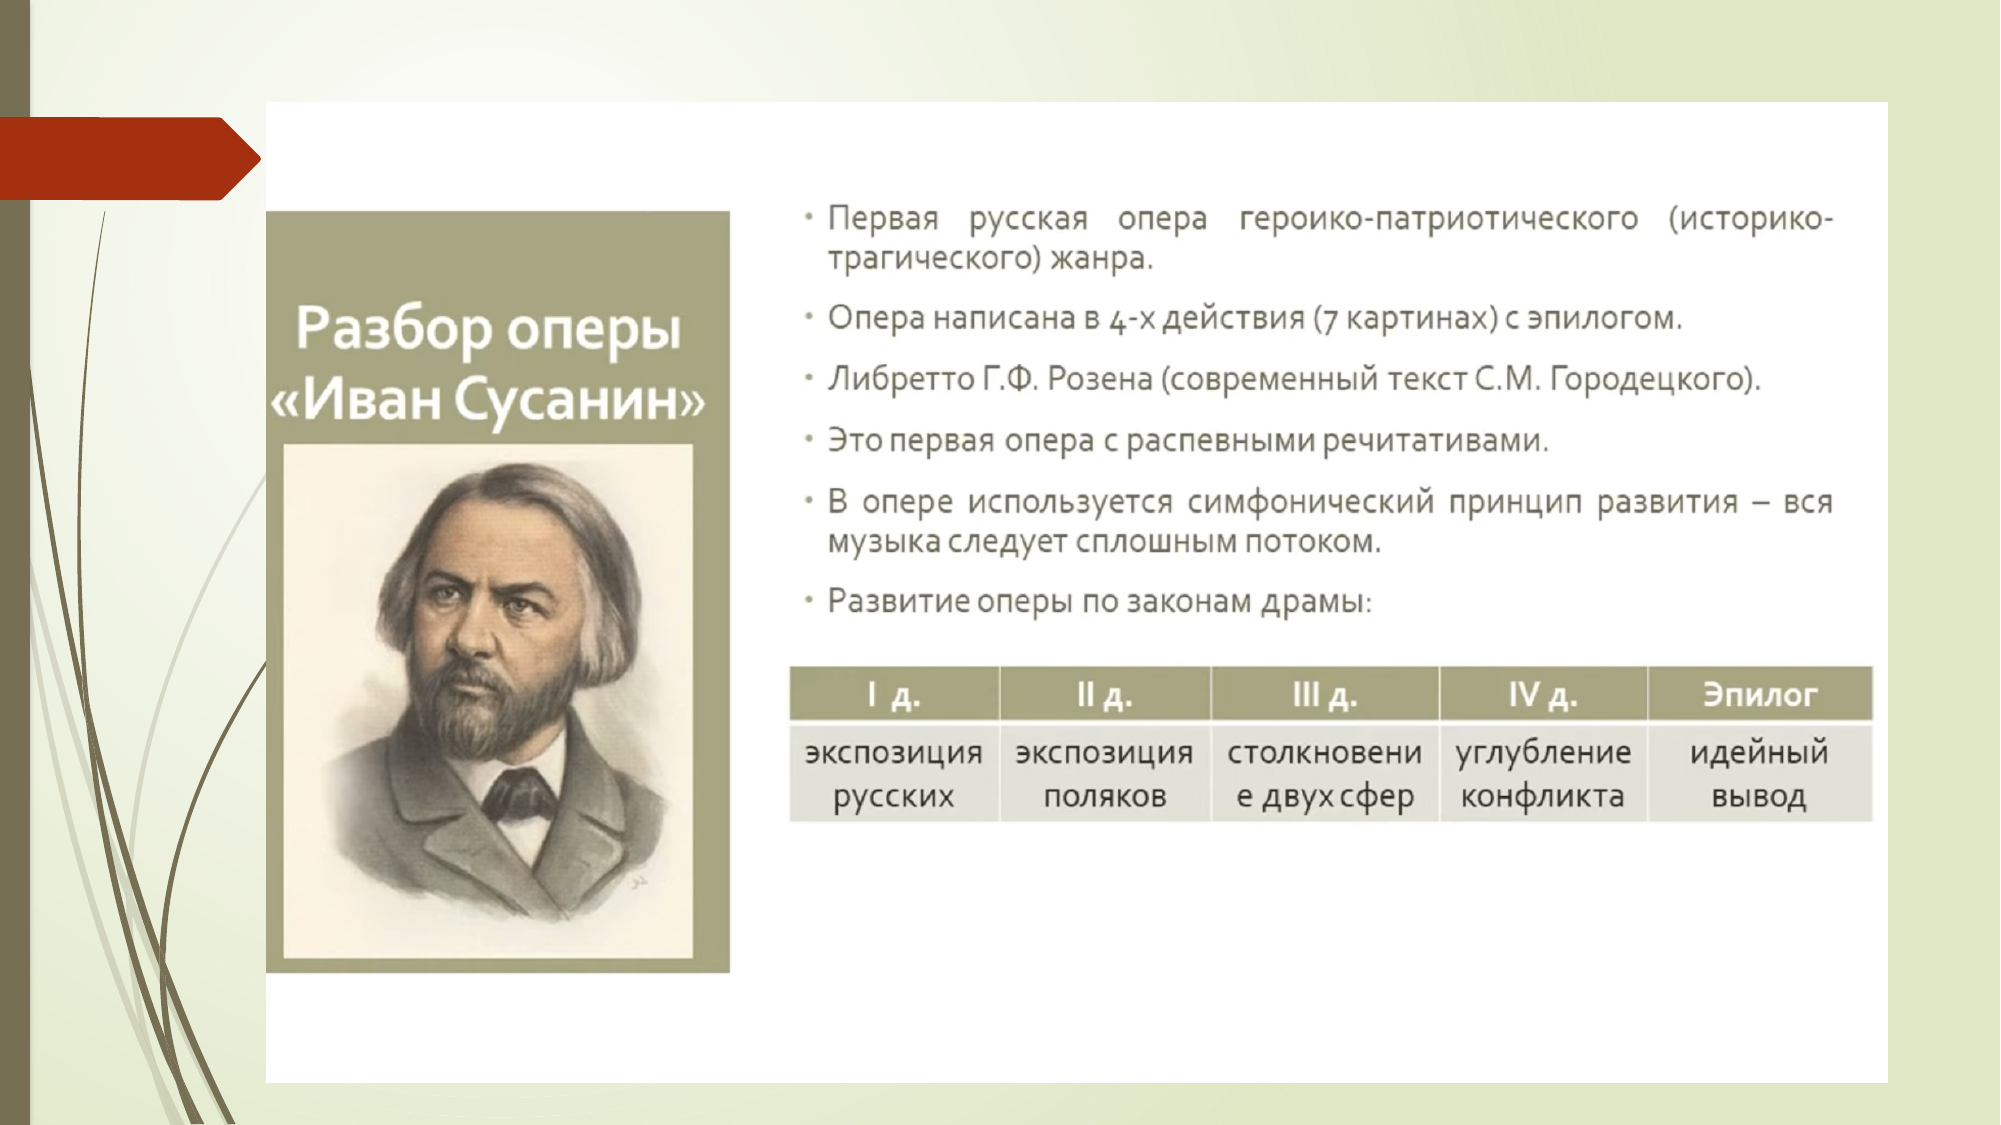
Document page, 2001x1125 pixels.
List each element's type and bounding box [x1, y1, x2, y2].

list [265, 102, 1888, 1083]
